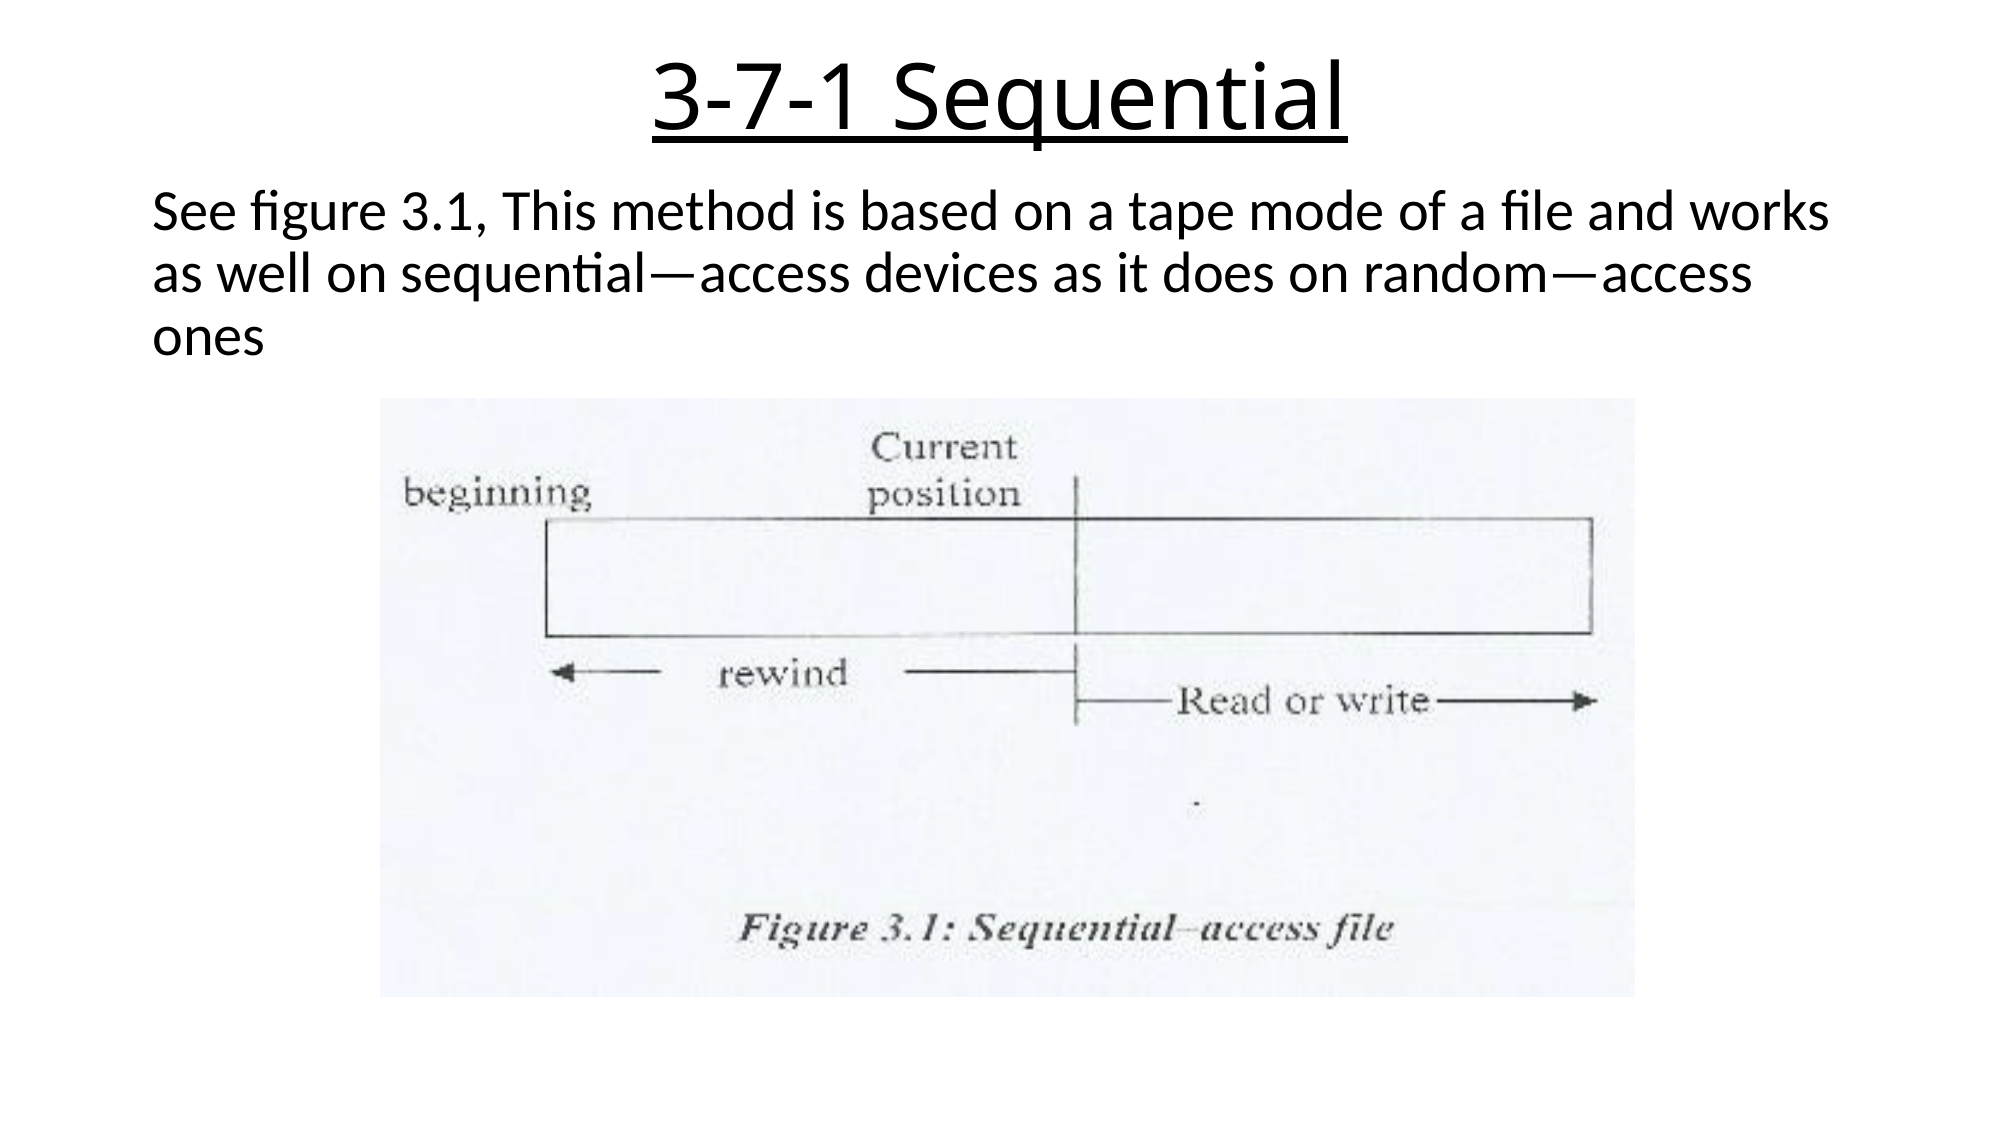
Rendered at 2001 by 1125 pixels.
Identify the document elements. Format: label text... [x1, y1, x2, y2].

text_box [0, 0, 2000, 75]
list See figure 3.1, This method is based on a tape mode of a file and works as well on sequential—access devices as it does on random—access ones [137, 172, 1863, 1125]
picture [380, 398, 1635, 997]
title 3-7-1 Sequential [137, 76, 1863, 172]
